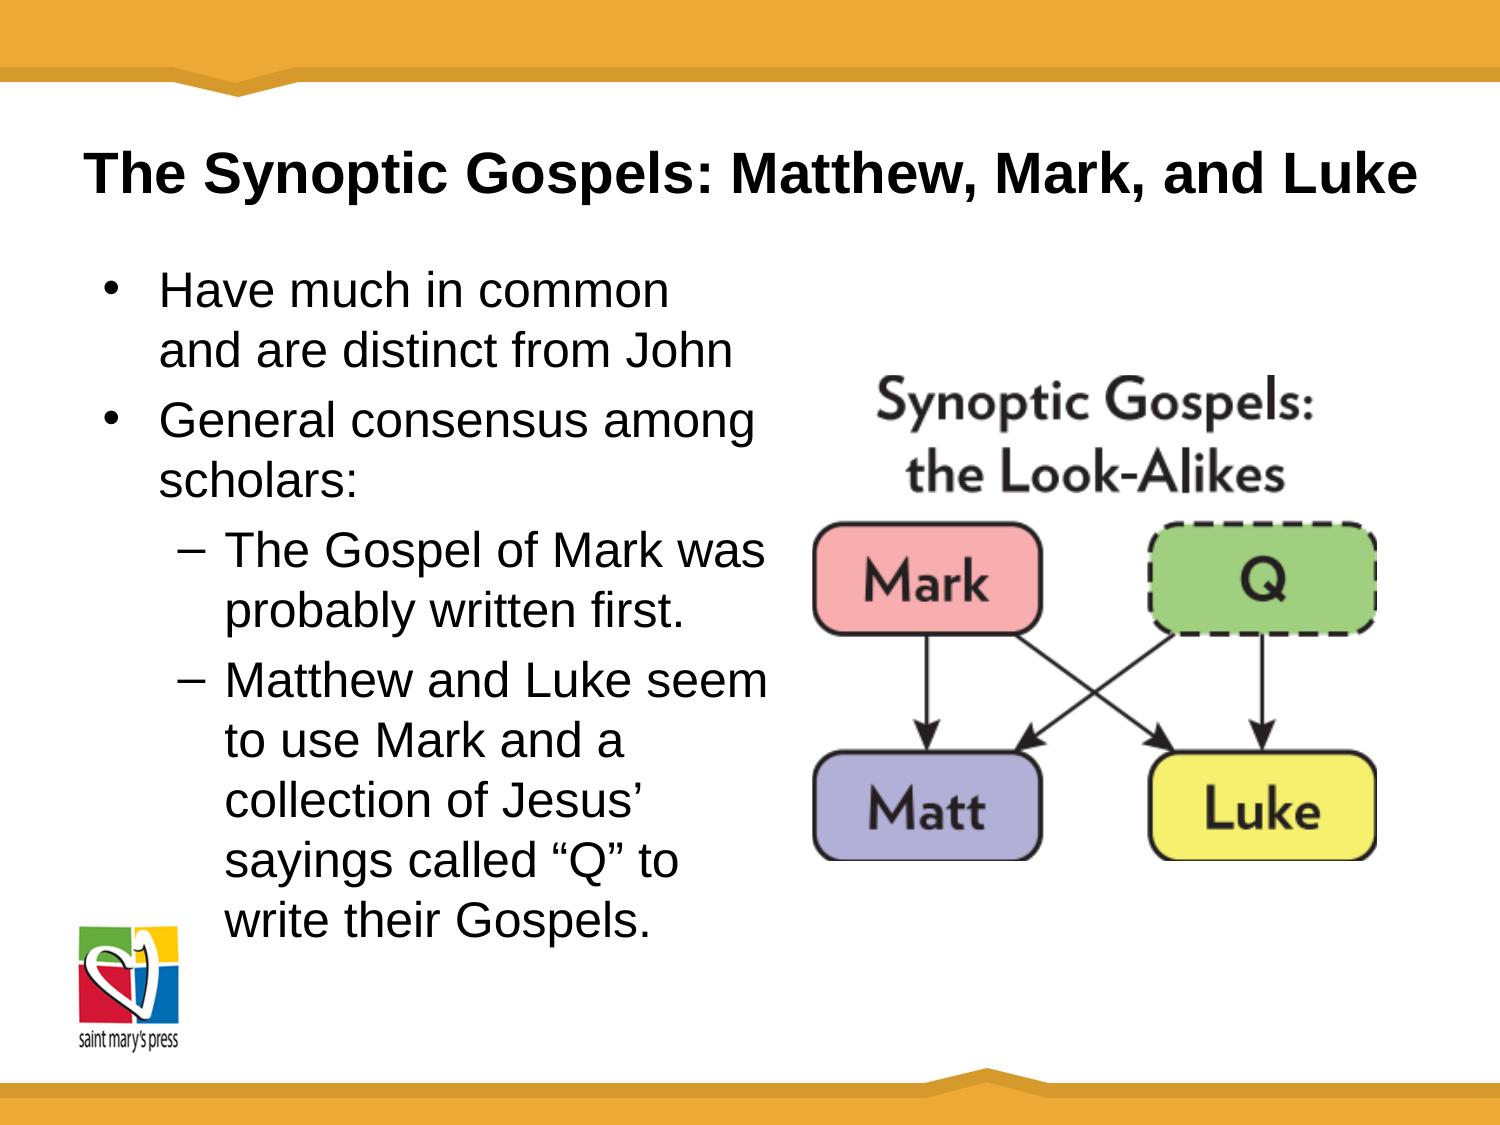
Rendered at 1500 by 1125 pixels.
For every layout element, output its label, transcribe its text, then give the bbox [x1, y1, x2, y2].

list Have much in common and are distinct from John General consensus among scholars: The Gospel of Mark was probably written first. Matthew and Luke seem to use Mark and a collection of Jesus’ sayings called “Q” to write their Gospels. [87, 249, 813, 1018]
picture [0, 0, 1500, 1125]
title The Synoptic Gospels: Matthew, Mark, and Luke [68, 104, 1457, 230]
